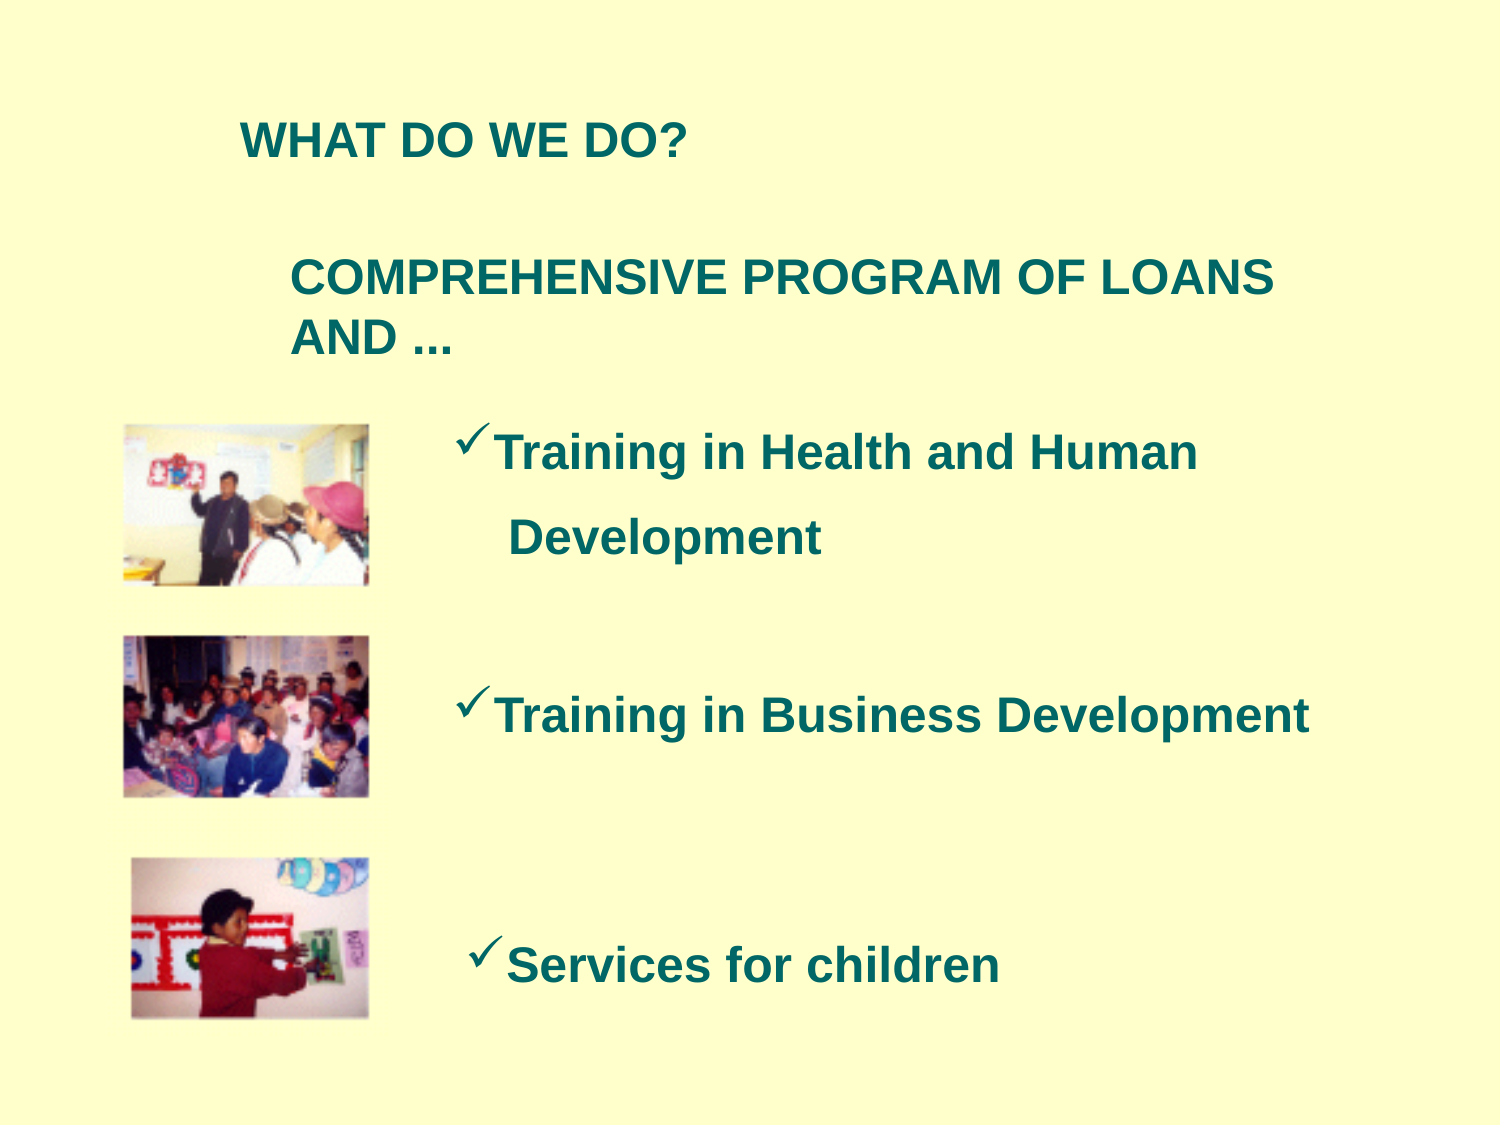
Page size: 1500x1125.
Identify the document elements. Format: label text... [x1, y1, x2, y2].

text_box WHAT DO WE DO? [224, 99, 763, 175]
text_box Training in Business Development [437, 674, 1388, 750]
text_box Training in Health and Human Development [437, 412, 1500, 658]
text_box COMPREHENSIVE PROGRAM OF LOANS AND ... [274, 237, 1313, 373]
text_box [105, 412, 388, 1037]
text_box Services for children [449, 924, 1263, 1000]
